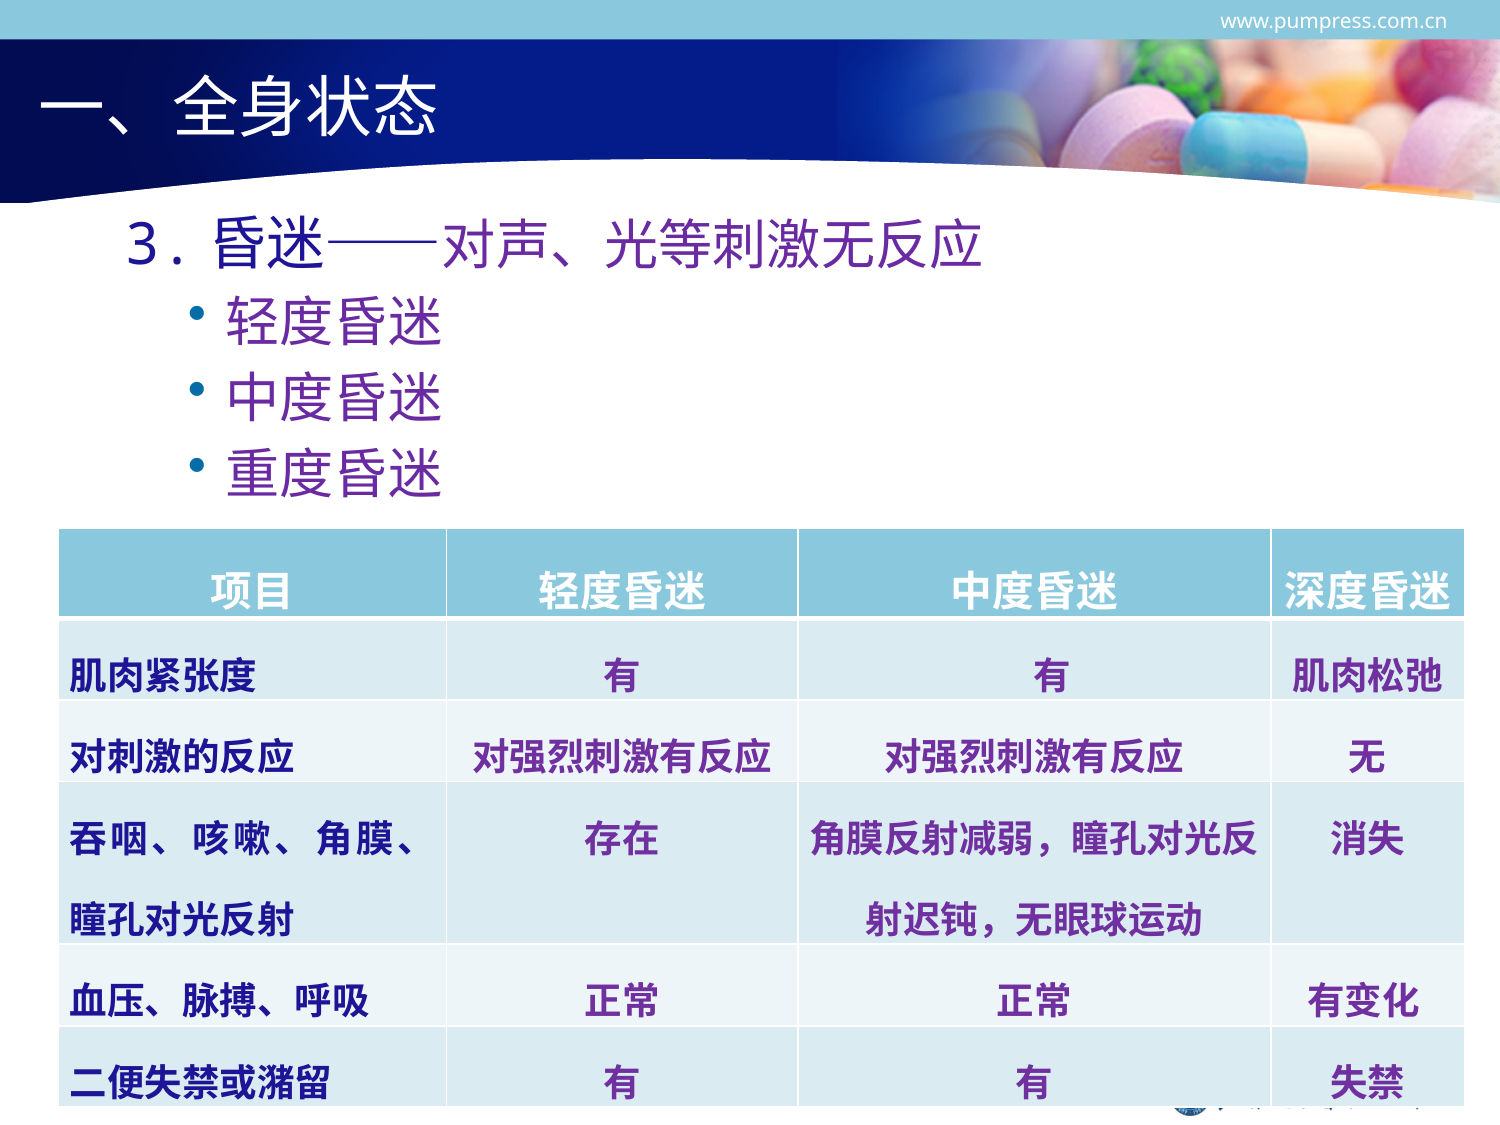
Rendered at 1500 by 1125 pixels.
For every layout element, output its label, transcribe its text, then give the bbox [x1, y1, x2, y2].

table_cell 有 [447, 1027, 797, 1106]
table_cell 有 [447, 621, 797, 699]
table_cell 角膜反射减弱，瞳孔对光反射迟钝，无眼球运动 [799, 782, 1270, 943]
table_cell 无 [1272, 701, 1464, 781]
table_cell 有 [799, 1027, 1270, 1106]
table_cell 二便失禁或潴留 [59, 1027, 446, 1106]
table_cell 对强烈刺激有反应 [447, 701, 797, 781]
table_cell 血压、脉搏、呼吸 [59, 945, 446, 1025]
table_cell 存在 [447, 782, 797, 943]
table_cell 正常 [447, 945, 797, 1025]
table_cell 有变化 [1272, 945, 1464, 1025]
table_cell 对刺激的反应 [59, 701, 446, 781]
list 3.昏迷——对声、光等刺激无反应 轻度昏迷 中度昏迷 重度昏迷 [49, 198, 1463, 1026]
table_cell 肌肉紧张度 [59, 621, 446, 699]
table_cell 有 [799, 621, 1270, 699]
picture [1170, 1108, 1436, 1118]
table_header 中度昏迷 [799, 529, 1270, 616]
slide_number www.pumpress.com.cn [1024, 0, 1463, 38]
table_cell 肌肉松弛 [1272, 621, 1464, 699]
picture [0, 40, 1500, 203]
table_cell 对强烈刺激有反应 [799, 701, 1270, 781]
table_cell 消失 [1272, 782, 1464, 943]
table_cell 正常 [799, 945, 1270, 1025]
table_cell 吞咽、咳嗽、角膜、瞳孔对光反射 [59, 782, 446, 943]
title 一、全身状态 [23, 58, 1349, 152]
table_header 项目 [59, 529, 446, 616]
table_header 轻度昏迷 [447, 529, 797, 616]
table_header 深度昏迷 [1272, 529, 1464, 616]
table_cell 失禁 [1272, 1027, 1464, 1106]
